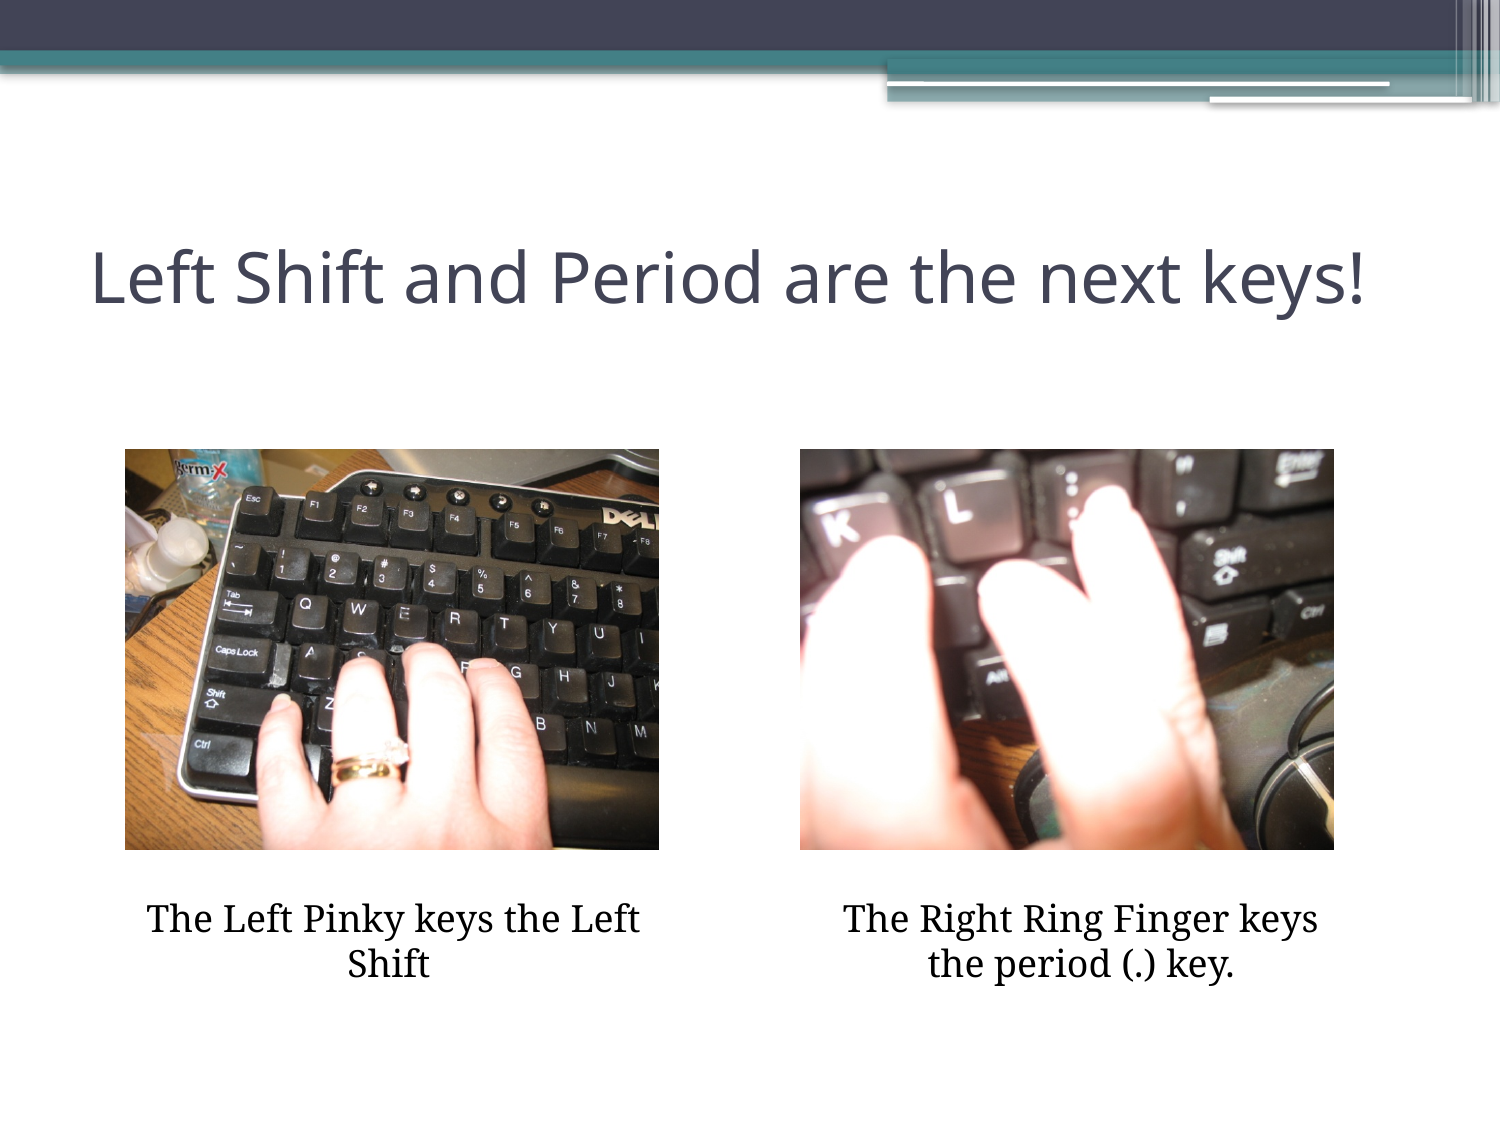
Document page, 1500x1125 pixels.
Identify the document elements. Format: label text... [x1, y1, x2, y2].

picture [799, 449, 1334, 851]
title Left Shift and Period are the next keys! [75, 187, 1425, 363]
text_box The Left Pinky keys the Left Shift [112, 887, 675, 993]
text_box The Right Ring Finger keys the period (.) key. [800, 887, 1363, 993]
picture [124, 449, 659, 851]
